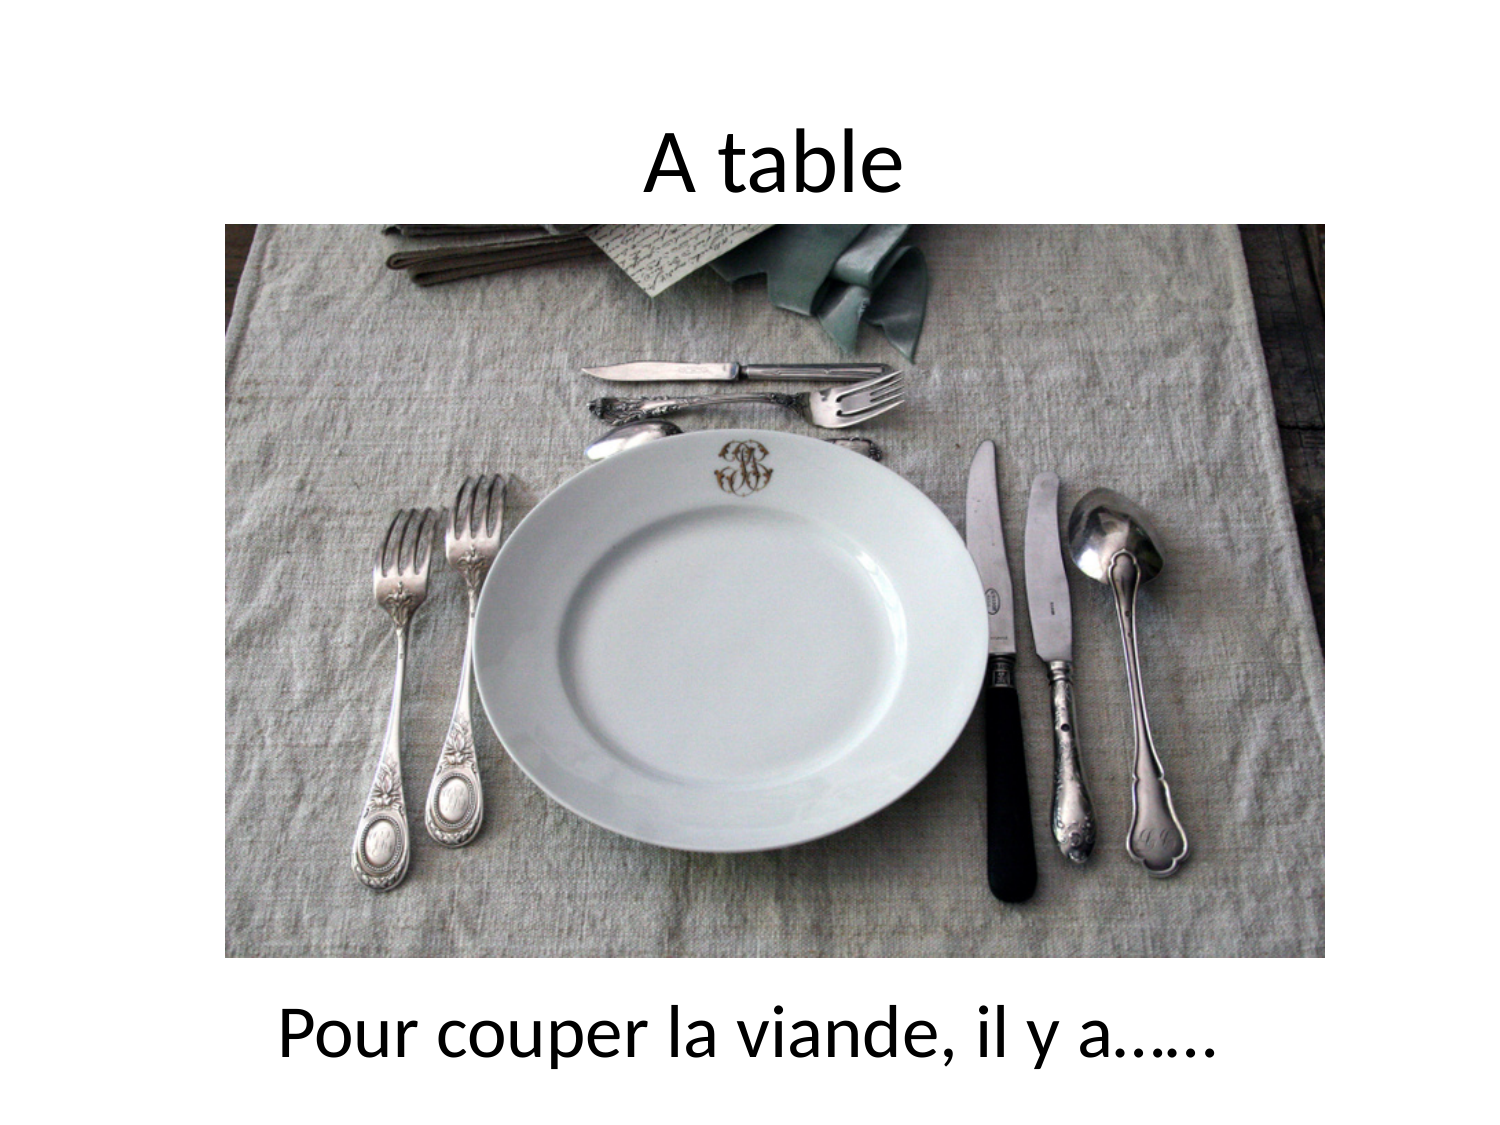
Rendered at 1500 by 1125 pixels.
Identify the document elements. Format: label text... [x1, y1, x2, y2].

text_box Pour couper la viande, il y a…… [262, 974, 1350, 1080]
picture [224, 224, 1326, 959]
title A table [137, 62, 1413, 250]
